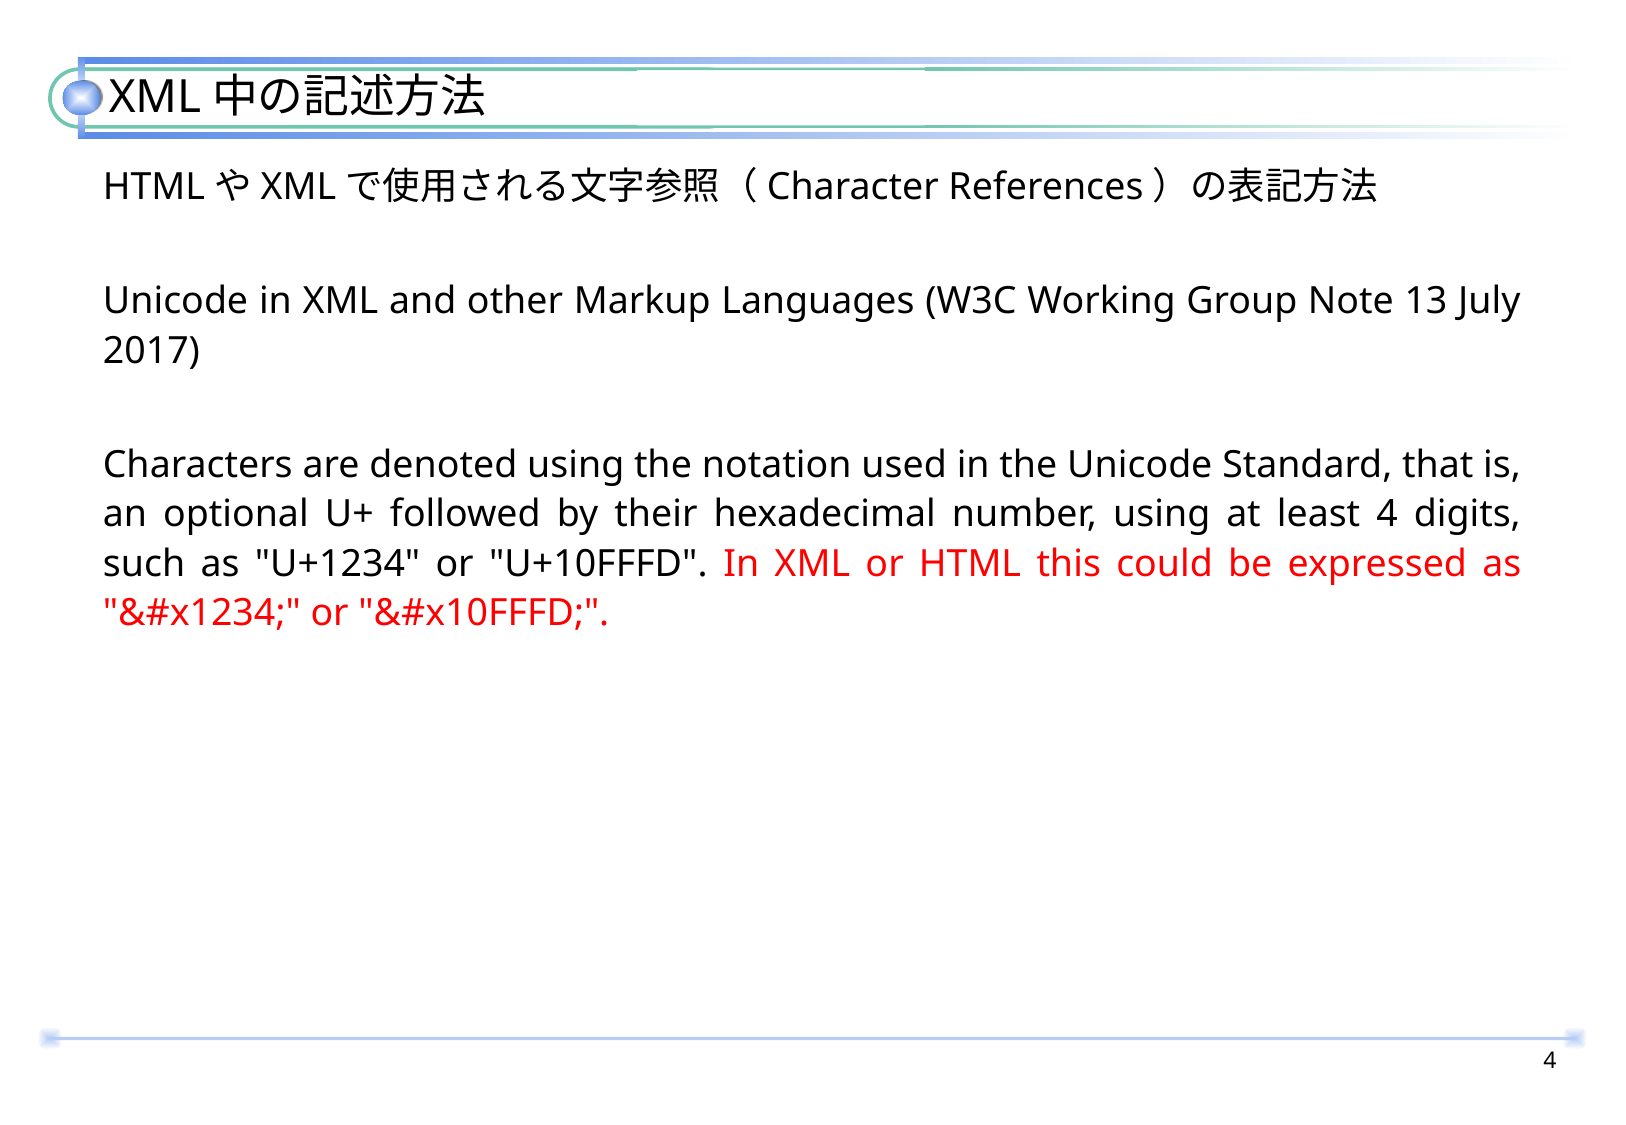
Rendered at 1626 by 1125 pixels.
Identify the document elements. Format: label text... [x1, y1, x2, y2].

title XML中の記述方法 [87, 80, 1375, 116]
slide_number 3 [1512, 1038, 1588, 1074]
list HTMLやXMLで使用される文字参照（Character References）の表記方法 Unicode in XML and other Markup Languages (W3C Working Group Note 13 July 2017) Characters are denoted using the notation used in the Unicode Standard, that is, an optional U+ followed by their hexadecimal number, using at least 4 digits, such as "U+1234" or "U+10FFFD". In XML or HTML this could be expressed as "&#x1234;" or "&#x10FFFD;". [87, 149, 1538, 1012]
